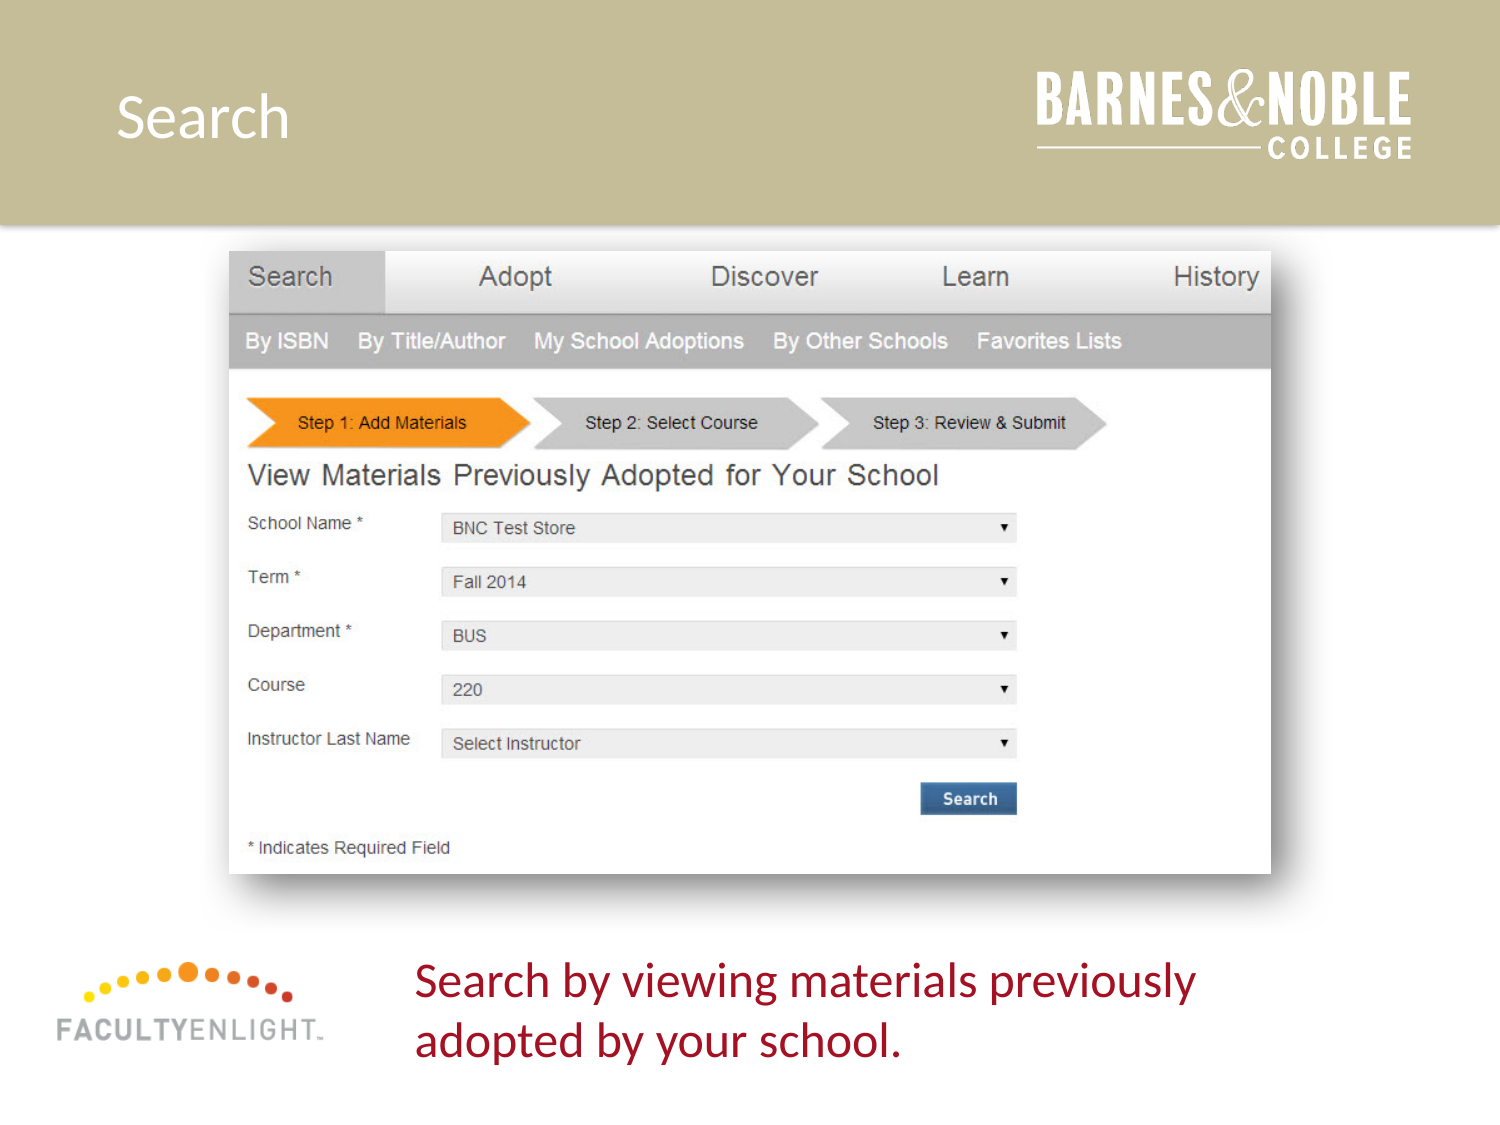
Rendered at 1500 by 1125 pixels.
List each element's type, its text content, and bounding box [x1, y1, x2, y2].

text_box Search [0, 0, 1500, 226]
picture [56, 962, 326, 1041]
picture [1030, 62, 1417, 176]
picture [229, 251, 1271, 874]
text_box Search by viewing materials previously adopted by your school. [399, 940, 1300, 1125]
